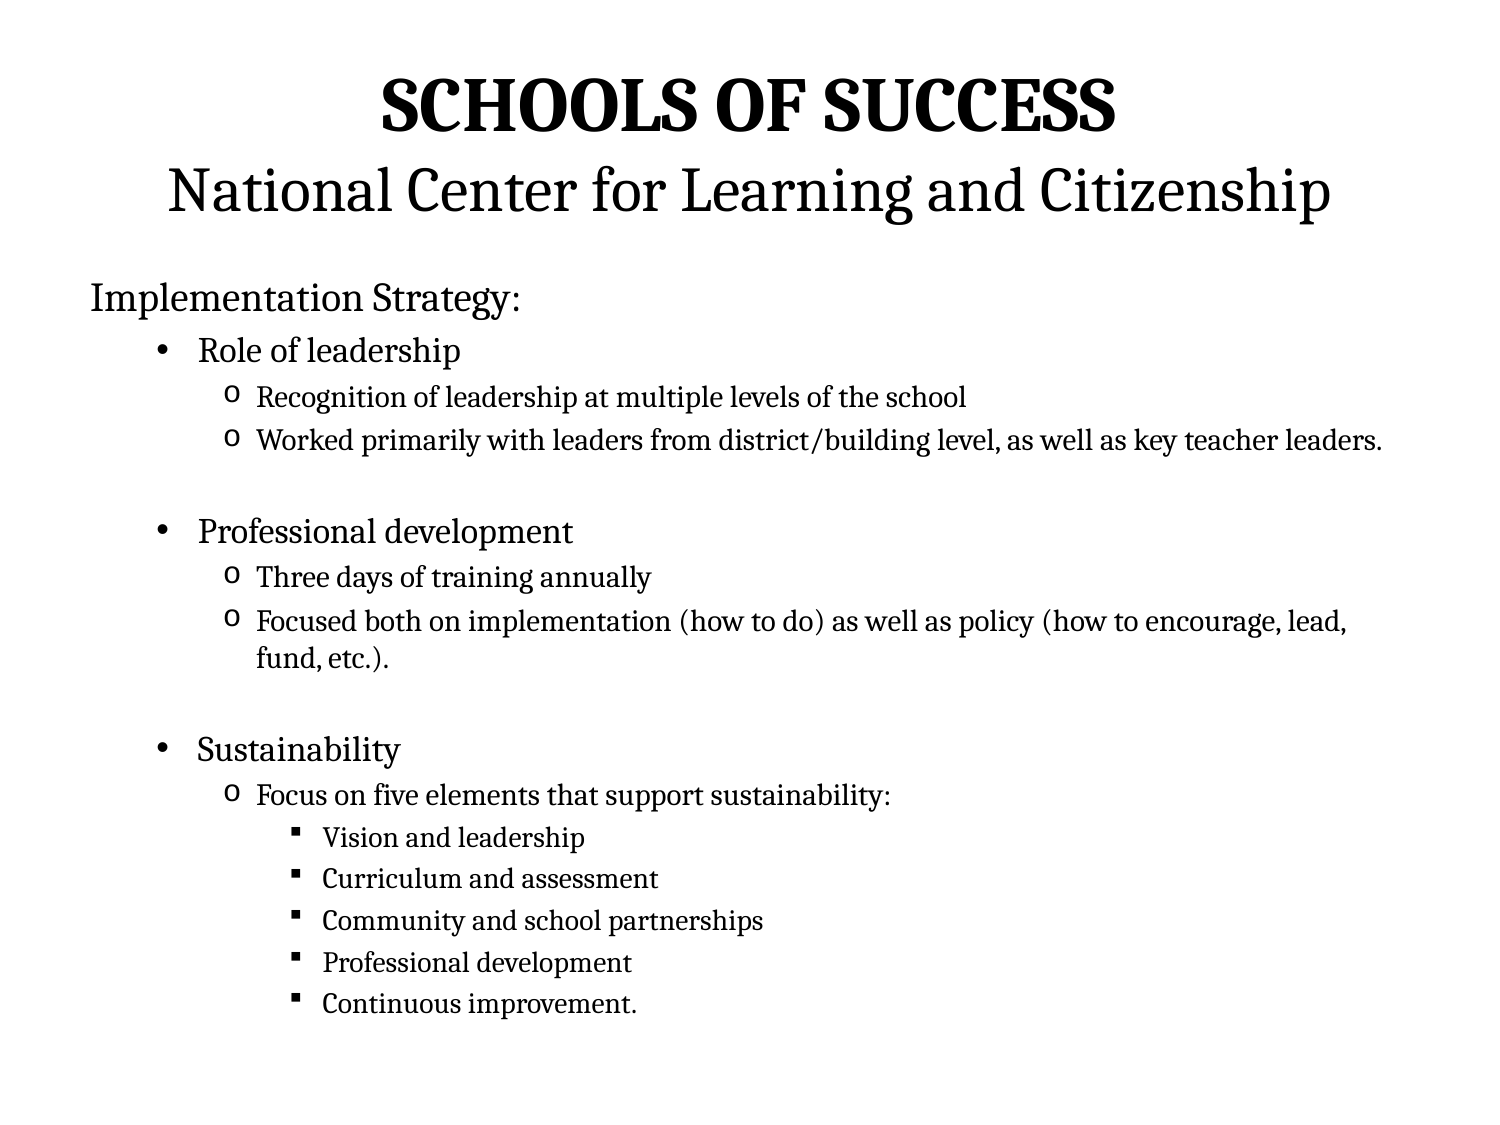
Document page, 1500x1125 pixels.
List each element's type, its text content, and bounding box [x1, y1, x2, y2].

title Schools of Success National Center for Learning and Citizenship [74, 44, 1426, 233]
list Implementation Strategy: Role of leadership Recognition of leadership at multiple levels of the school Worked primarily with leaders from district/building level, as well as key teacher leaders. Professional development Three days of training annually Focused both on implementation (how to do) as well as policy (how to encourage, lead, fund, etc.). Sustainability Focus on five elements that support sustainability: Vision and leadership Curriculum and assessment Community and school partnerships Professional development Continuous improvement. [74, 262, 1426, 1038]
